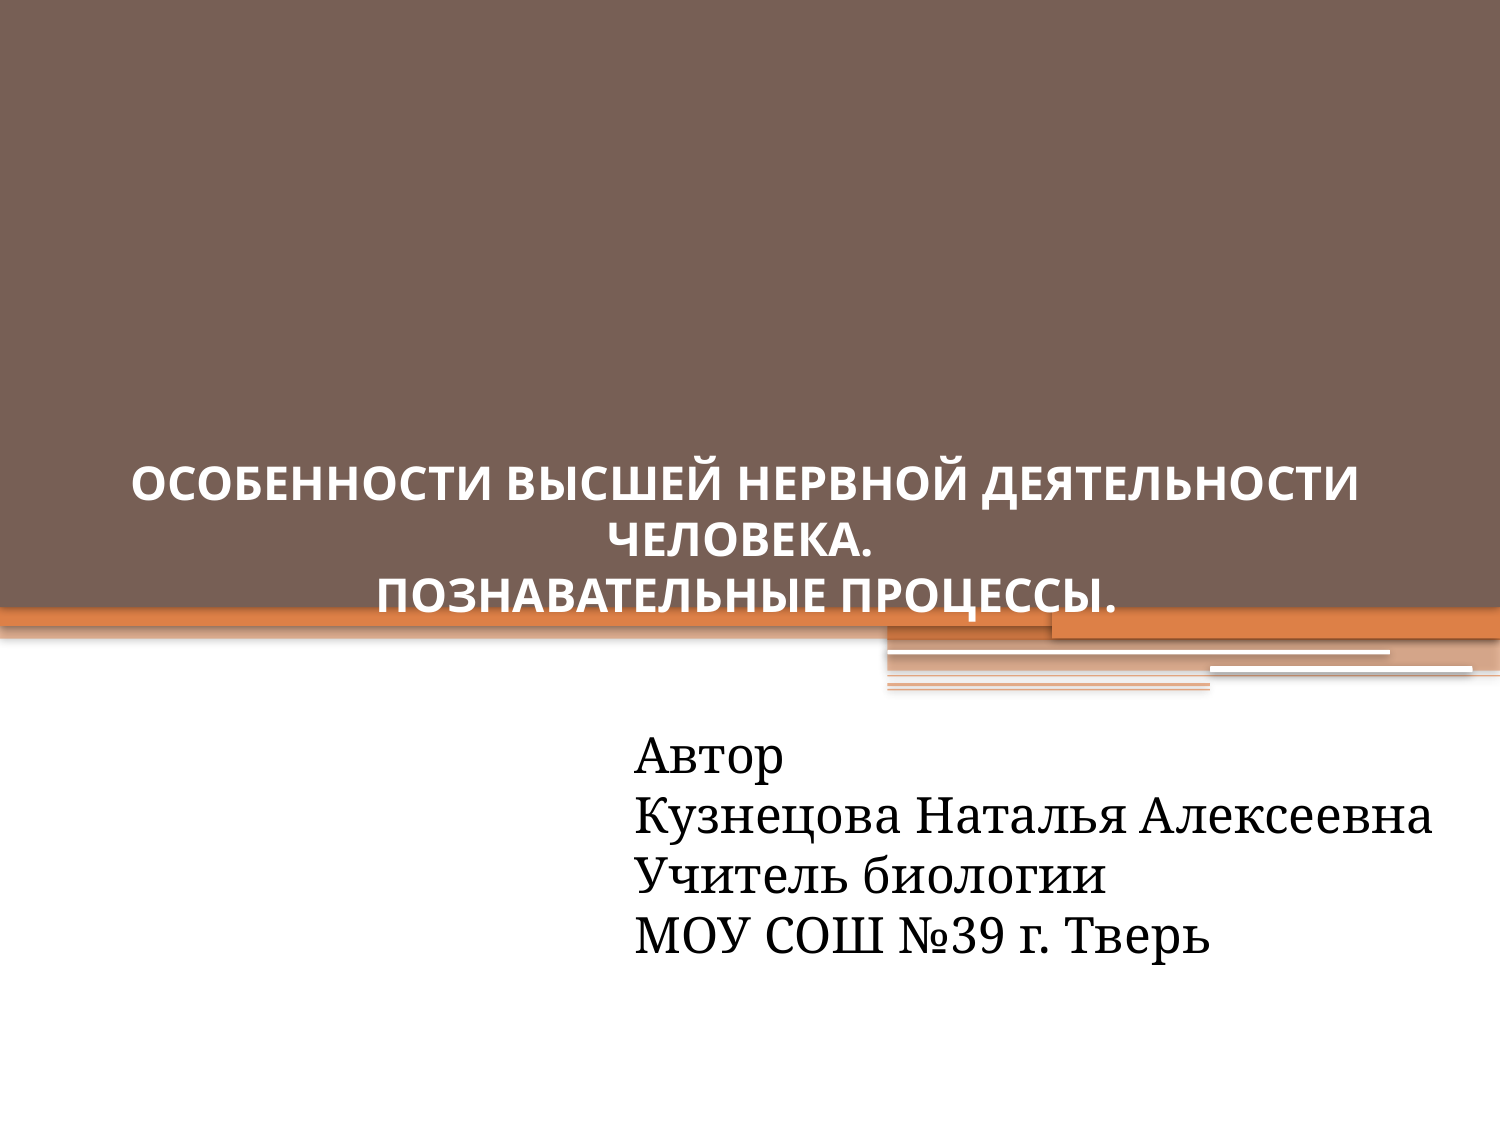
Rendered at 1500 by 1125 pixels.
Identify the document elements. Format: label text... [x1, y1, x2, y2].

text_box Автор Кузнецова Наталья Алексеевна Учитель биологии МОУ СОШ №39 г. Тверь [620, 715, 1471, 971]
title ОСОБЕННОСТИ ВЫСШЕЙ НЕРВНОЙ ДЕЯТЕЛЬНОСТИ ЧЕЛОВЕКА. ПОЗНАВАТЕЛЬНЫЕ ПРОЦЕССЫ. [53, 444, 1441, 686]
